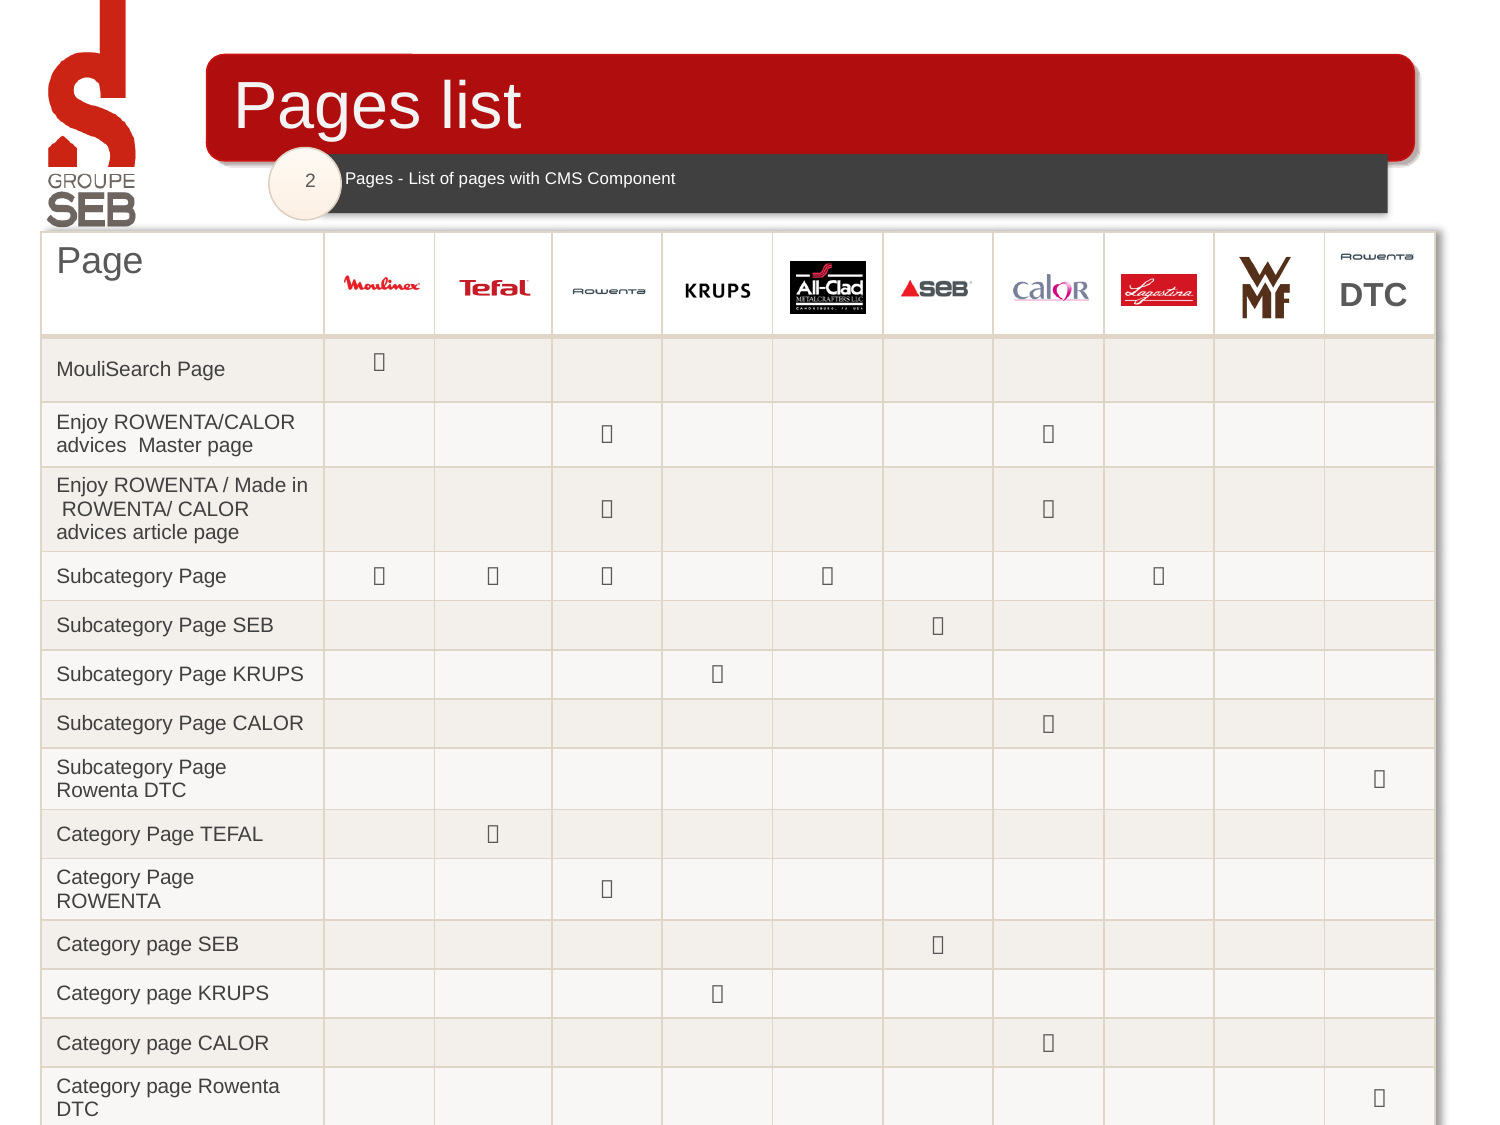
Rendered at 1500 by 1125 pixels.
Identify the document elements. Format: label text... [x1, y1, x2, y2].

table_cell Category Page ROWENTA [42, 859, 323, 919]
table_cell  [325, 552, 434, 600]
table_cell Enjoy ROWENTA / Made in ROWENTA/ CALOR advices article page [42, 468, 323, 551]
table_cell [1215, 749, 1324, 809]
picture [457, 278, 533, 297]
table_header [994, 233, 1103, 334]
table_cell [884, 339, 992, 401]
table_cell [663, 700, 772, 747]
table_cell [773, 651, 882, 698]
table_cell [1325, 601, 1434, 649]
table_cell [773, 403, 882, 466]
table_cell [663, 810, 772, 858]
table_cell [553, 970, 661, 1017]
table_cell  [773, 552, 882, 600]
table_cell Enjoy ROWENTA/CALOR advices Master page [42, 403, 323, 466]
table_cell  [884, 601, 992, 649]
table_cell [1105, 651, 1213, 698]
table_cell [325, 810, 434, 858]
table_cell [663, 552, 772, 600]
table_cell  [553, 859, 661, 919]
table_cell [435, 403, 551, 466]
picture [898, 273, 974, 299]
table_cell [553, 1068, 661, 1125]
table_cell [435, 859, 551, 919]
table_cell [1105, 339, 1213, 401]
table_cell [884, 468, 992, 551]
table_cell [1215, 552, 1324, 600]
table_cell  [663, 970, 772, 1017]
text_box 2 [268, 146, 342, 221]
table_cell [994, 339, 1103, 401]
table_cell [325, 749, 434, 809]
table_cell [663, 1068, 772, 1125]
table_cell [773, 810, 882, 858]
table_cell [1105, 859, 1213, 919]
table_cell [773, 339, 882, 401]
table_cell [994, 552, 1103, 600]
picture [1121, 273, 1197, 306]
table_cell [1325, 339, 1434, 401]
table_cell [994, 601, 1103, 649]
table_cell [773, 970, 882, 1017]
table_cell [1105, 468, 1213, 551]
table_cell [884, 552, 992, 600]
table_cell [435, 601, 551, 649]
table_header [325, 233, 434, 334]
table_cell [1325, 552, 1434, 600]
table_cell [1325, 859, 1434, 919]
table_cell [435, 970, 551, 1017]
table_cell [325, 403, 434, 466]
table_cell [663, 468, 772, 551]
table_cell  [435, 810, 551, 858]
table_cell [435, 749, 551, 809]
table_cell [1325, 810, 1434, 858]
table_cell [325, 651, 434, 698]
text_box Pages - List of pages with CMS Component [328, 154, 1388, 214]
table_cell [325, 700, 434, 747]
title Pages list [218, 54, 1400, 149]
table_cell [1215, 1019, 1324, 1066]
table_cell [773, 1068, 882, 1125]
table_cell [325, 921, 434, 968]
table_cell Subcategory Page KRUPS [42, 651, 323, 698]
table_cell  [553, 403, 661, 466]
table_cell Subcategory Page CALOR [42, 700, 323, 747]
table_cell [773, 601, 882, 649]
table_cell [773, 1019, 882, 1066]
table_cell [994, 970, 1103, 1017]
table_cell [435, 921, 551, 968]
table_cell [994, 859, 1103, 919]
table_cell [435, 468, 551, 551]
table_cell [884, 700, 992, 747]
table_cell [884, 970, 992, 1017]
table_cell [553, 810, 661, 858]
table_cell [1215, 601, 1324, 649]
table_cell [773, 700, 882, 747]
table_cell [1105, 1019, 1213, 1066]
table_cell [663, 921, 772, 968]
table_cell [994, 651, 1103, 698]
table_cell [1215, 700, 1324, 747]
table_cell [1215, 403, 1324, 466]
table_cell [1215, 1068, 1324, 1125]
table_cell Category Page TEFAL [42, 810, 323, 858]
table_cell  [325, 339, 434, 401]
table_cell Category page KRUPS [42, 970, 323, 1017]
table_cell [553, 651, 661, 698]
table_cell [1215, 810, 1324, 858]
picture [1012, 274, 1089, 301]
table_cell [325, 1019, 434, 1066]
table_cell [553, 339, 661, 401]
table_cell [1325, 700, 1434, 747]
table_cell [1105, 700, 1213, 747]
table_cell [884, 1019, 992, 1066]
table_cell [553, 921, 661, 968]
table_cell [1105, 601, 1213, 649]
table_cell [1105, 749, 1213, 809]
picture [571, 286, 648, 297]
table_cell [1325, 468, 1434, 551]
table_cell Subcategory Page Rowenta DTC [42, 749, 323, 809]
table_header [1105, 233, 1213, 334]
table_cell [435, 339, 551, 401]
table_cell  [1105, 552, 1213, 600]
table_cell [1325, 921, 1434, 968]
table_cell [773, 749, 882, 809]
table_cell [773, 859, 882, 919]
table_cell [773, 921, 882, 968]
table_cell [1105, 921, 1213, 968]
table_cell [553, 749, 661, 809]
picture [1239, 256, 1291, 319]
table_cell [884, 749, 992, 809]
picture [344, 269, 420, 292]
table_cell [1105, 810, 1213, 858]
table_cell [663, 749, 772, 809]
table_cell [1215, 921, 1324, 968]
picture [790, 261, 866, 315]
table_cell [1105, 403, 1213, 466]
table_cell [435, 651, 551, 698]
table_cell [1325, 403, 1434, 466]
table_cell [1215, 339, 1324, 401]
table_cell [325, 1068, 434, 1125]
table_cell [884, 651, 992, 698]
table_cell [1325, 1019, 1434, 1066]
picture [678, 277, 755, 310]
table_header [1215, 233, 1324, 334]
table_cell [553, 601, 661, 649]
table_cell  [994, 403, 1103, 466]
table_header [884, 233, 992, 334]
table_cell [1215, 651, 1324, 698]
table_cell [994, 921, 1103, 968]
table_cell  [663, 651, 772, 698]
table_cell Subcategory Page [42, 552, 323, 600]
table_cell Category page SEB [42, 921, 323, 968]
table_cell [325, 970, 434, 1017]
table_cell  [553, 552, 661, 600]
table_header DTC [1325, 233, 1434, 334]
table_cell [663, 601, 772, 649]
table_cell [884, 810, 992, 858]
table_cell [884, 403, 992, 466]
table_cell [994, 749, 1103, 809]
table_cell [325, 468, 434, 551]
table_cell [435, 1019, 551, 1066]
picture [0, 0, 182, 266]
table_cell  [553, 468, 661, 551]
table_cell  [435, 552, 551, 600]
table_cell [1325, 651, 1434, 698]
table_cell  [994, 700, 1103, 747]
table_cell [1215, 468, 1324, 551]
table_cell [435, 700, 551, 747]
table_cell [1325, 970, 1434, 1017]
table_header [553, 233, 661, 334]
table_cell [663, 859, 772, 919]
picture [1338, 251, 1415, 262]
table_cell MouliSearch Page [42, 339, 323, 401]
table_cell [884, 1068, 992, 1125]
table_cell [994, 810, 1103, 858]
table_header Page [42, 233, 323, 334]
table_cell [994, 1068, 1103, 1125]
table_cell [884, 859, 992, 919]
table_cell  [1325, 749, 1434, 809]
table_cell [1105, 1068, 1213, 1125]
table_header [435, 233, 551, 334]
table_cell Category page Rowenta DTC [42, 1068, 323, 1125]
table_cell [325, 859, 434, 919]
table_cell [663, 1019, 772, 1066]
table_cell [553, 700, 661, 747]
table_cell [553, 1019, 661, 1066]
table_cell Category page CALOR [42, 1019, 323, 1066]
table_cell  [994, 468, 1103, 551]
table_header [773, 233, 882, 334]
table_cell [1215, 970, 1324, 1017]
table_cell [325, 601, 434, 649]
table_cell [773, 468, 882, 551]
table_header [663, 233, 772, 334]
table_cell [663, 339, 772, 401]
table_cell Subcategory Page SEB [42, 601, 323, 649]
table_cell  [884, 921, 992, 968]
table_cell [1105, 970, 1213, 1017]
table_cell  [994, 1019, 1103, 1066]
table_cell [435, 1068, 551, 1125]
table_cell [1215, 859, 1324, 919]
table_cell  [1325, 1068, 1434, 1125]
table_cell [663, 403, 772, 466]
